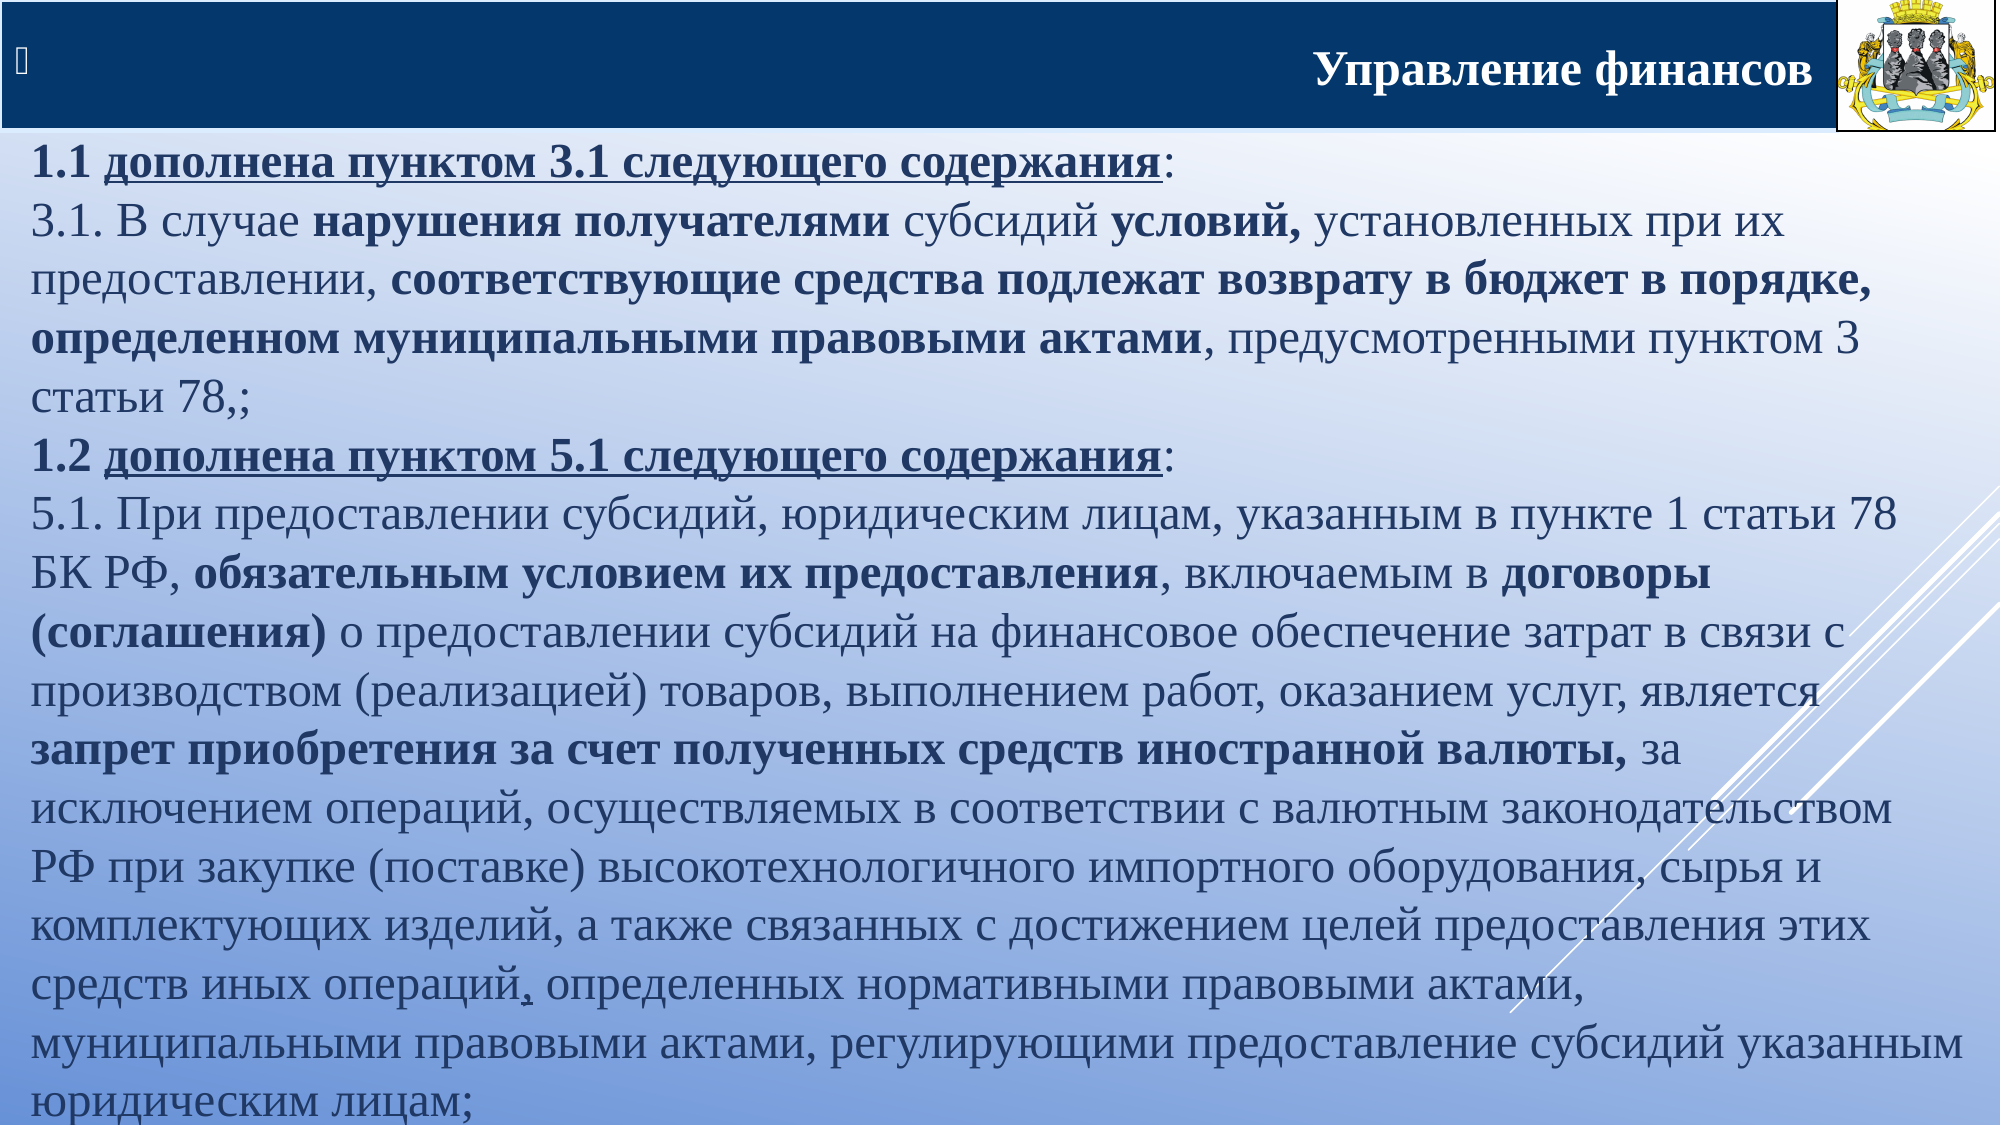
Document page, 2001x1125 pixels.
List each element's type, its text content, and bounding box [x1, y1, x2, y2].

list Управление финансов [0, 0, 1836, 132]
picture [1837, 0, 1995, 131]
title 1.1 дополнена пунктом 3.1 следующего содержания: 3.1. В случае нарушения получателями субсидий условий, установленных при их предоставлении, соответствующие средства подлежат возврату в бюджет в порядке, определенном муниципальными правовыми актами, предусмотренными пунктом 3 статьи 78,; 1.2 дополнена пунктом 5.1 следующего содержания: 5.1. При предоставлении субсидий, юридическим лицам, указанным в пункте 1 статьи 78 БК РФ, обязательным условием их предоставления, включаемым в договоры (соглашения) о предоставлении субсидий на финансовое обеспечение затрат в связи с производством (реализацией) товаров, выполнением работ, оказанием услуг, является запрет приобретения за счет полученных средств иностранной валюты, за исключением операций, осуществляемых в соответствии с валютным законодательством РФ при закупке (поставке) высокотехнологичного импортного оборудования, сырья и комплектующих изделий, а также связанных с достижением целей предоставления этих средств иных операций, определенных нормативными правовыми актами, муниципальными правовыми актами, регулирующими предоставление субсидий указанным юридическим лицам; [15, 132, 1985, 1125]
